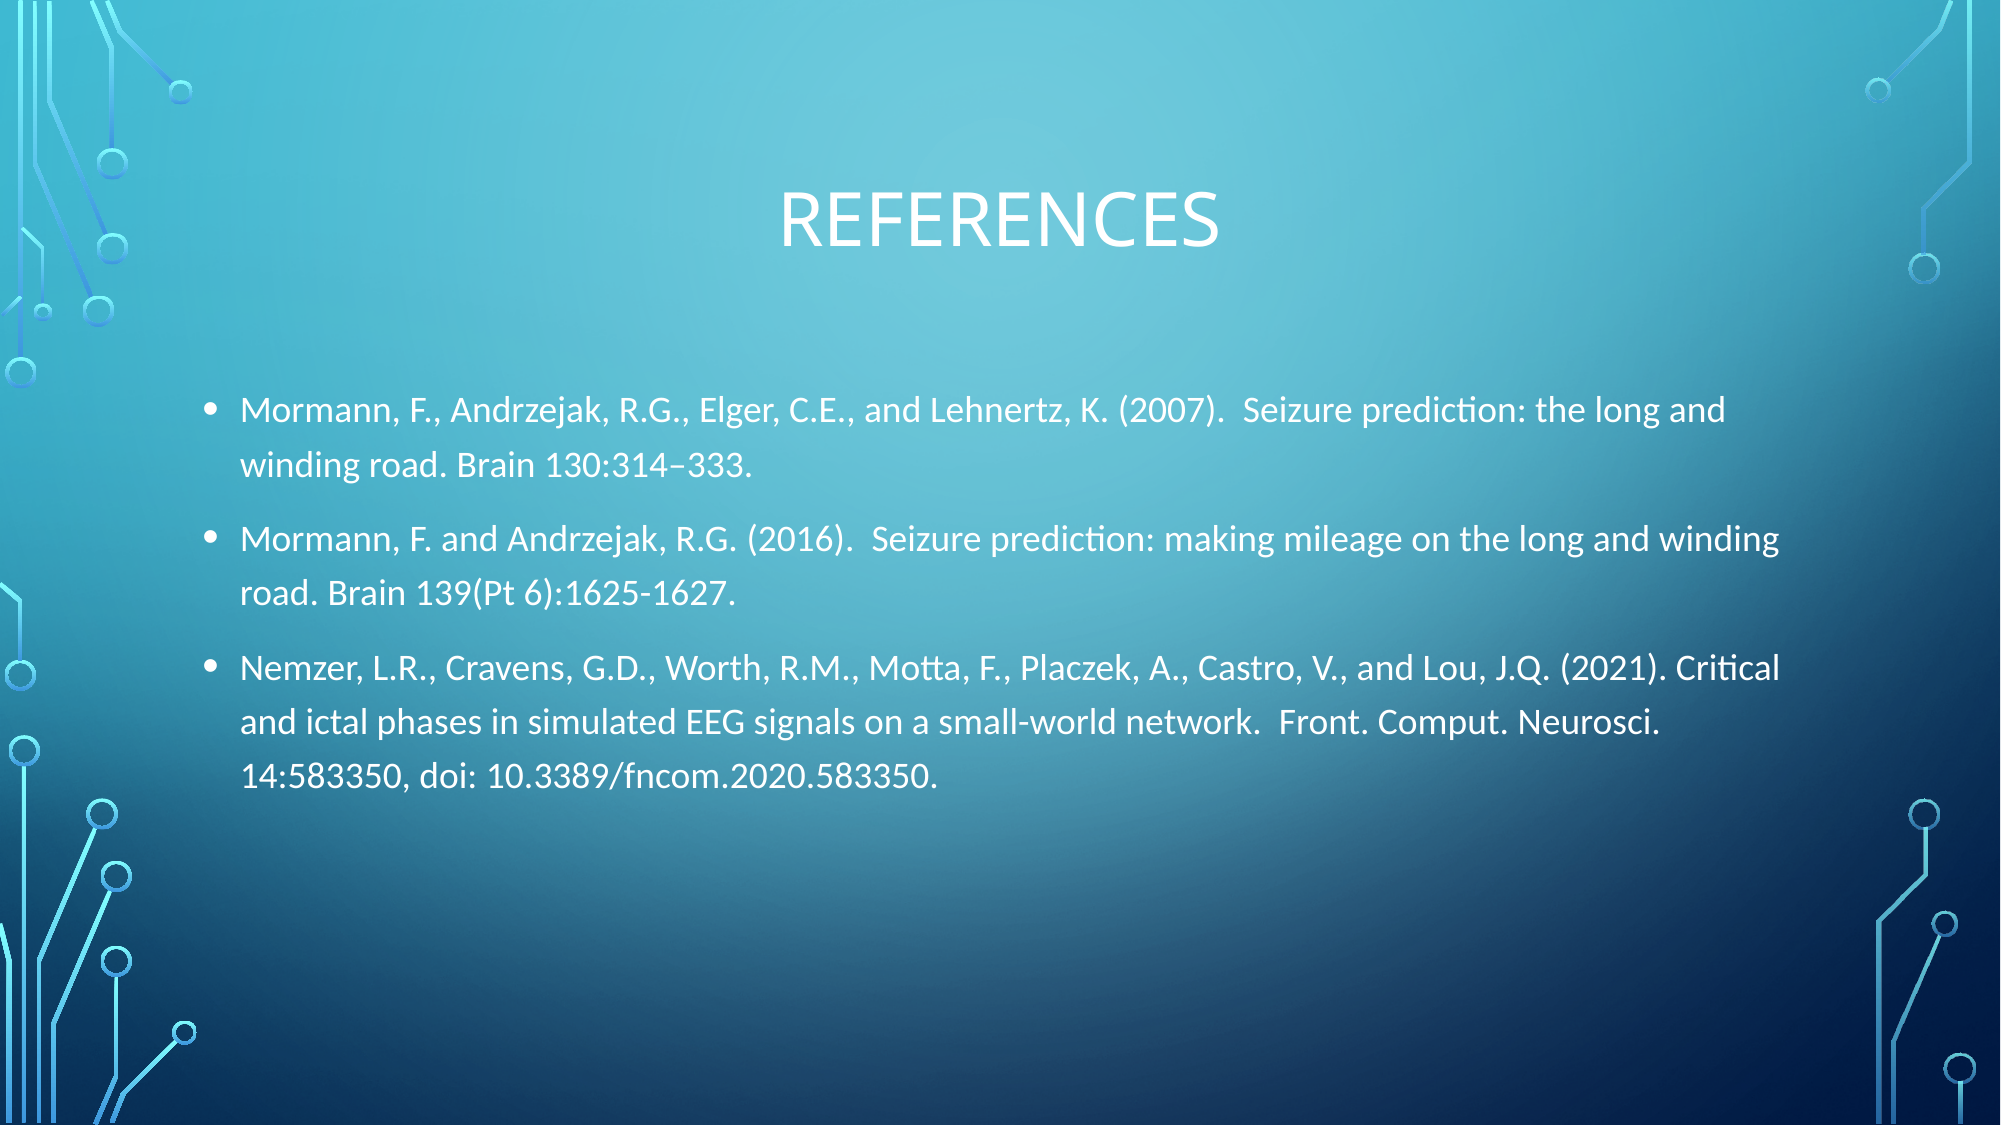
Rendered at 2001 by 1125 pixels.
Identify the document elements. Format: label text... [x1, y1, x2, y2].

list Mormann, F., Andrzejak, R.G., Elger, C.E., and Lehnertz, K. (2007). Seizure prediction: the long and winding road. Brain 130:314–333. Mormann, F. and Andrzejak, R.G. (2016). Seizure prediction: making mileage on the long and winding road. Brain 139(Pt 6):1625-1627. Nemzer, L.R., Cravens, G.D., Worth, R.M., Motta, F., Placzek, A., Castro, V., and Lou, J.Q. (2021). Critical and ictal phases in simulated EEG signals on a small-world network. Front. Comput. Neurosci. 14:583350, doi: 10.3389/fncom.2020.583350. [187, 369, 1813, 950]
title REFERENCES [187, 101, 1813, 344]
